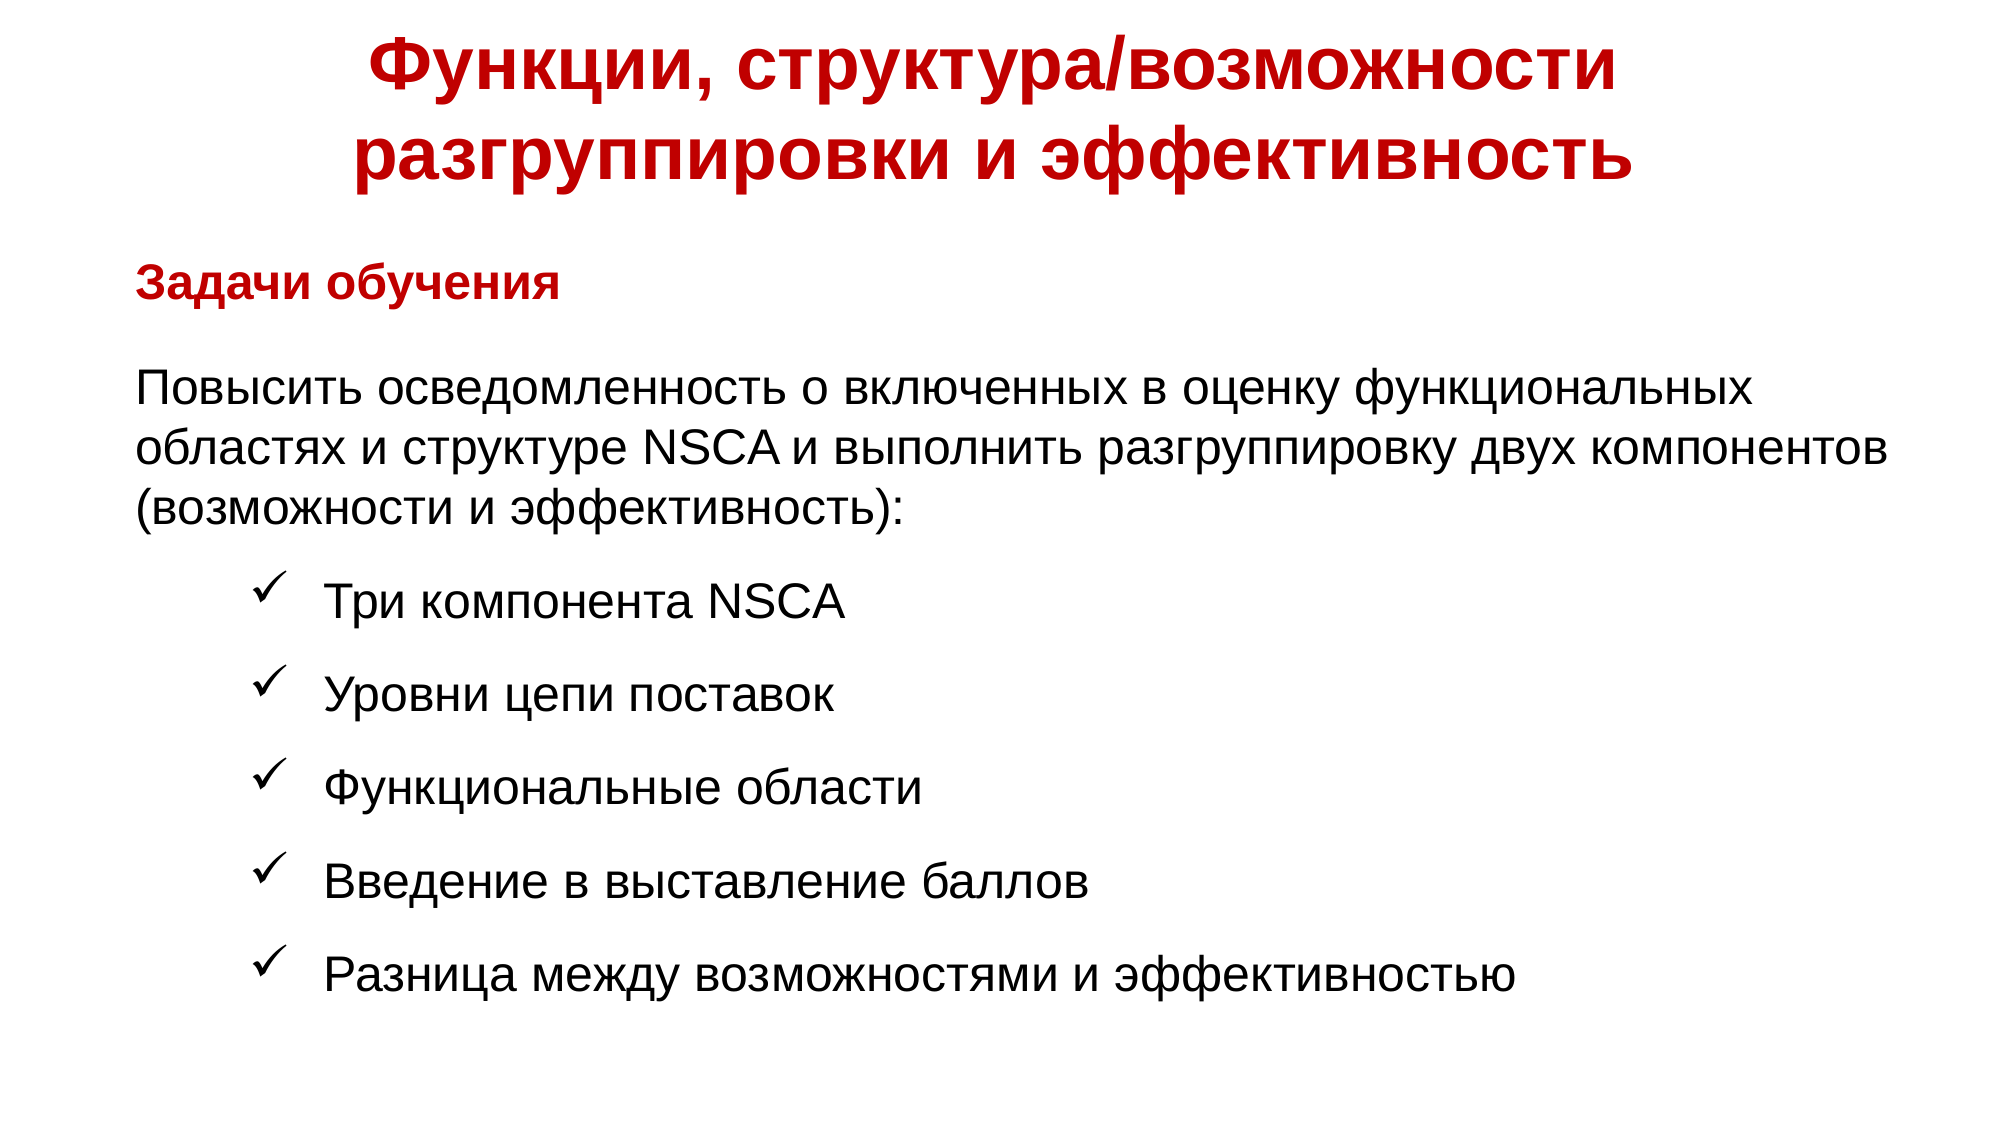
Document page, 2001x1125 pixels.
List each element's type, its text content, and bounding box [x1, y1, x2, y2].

title Функции, структура/возможности разгруппировки и эффективность [68, 99, 1919, 202]
subtitle Задачи обучения Повысить осведомленность о включенных в оценку функциональных областях и структуре NSCA и выполнить разгруппировку двух компонентов (возможности и эффективность): Три компонента NSCA Уровни цепи поставок Функциональные области Введение в выставление баллов Разница между возможностями и эффективностью [44, 242, 1959, 1125]
